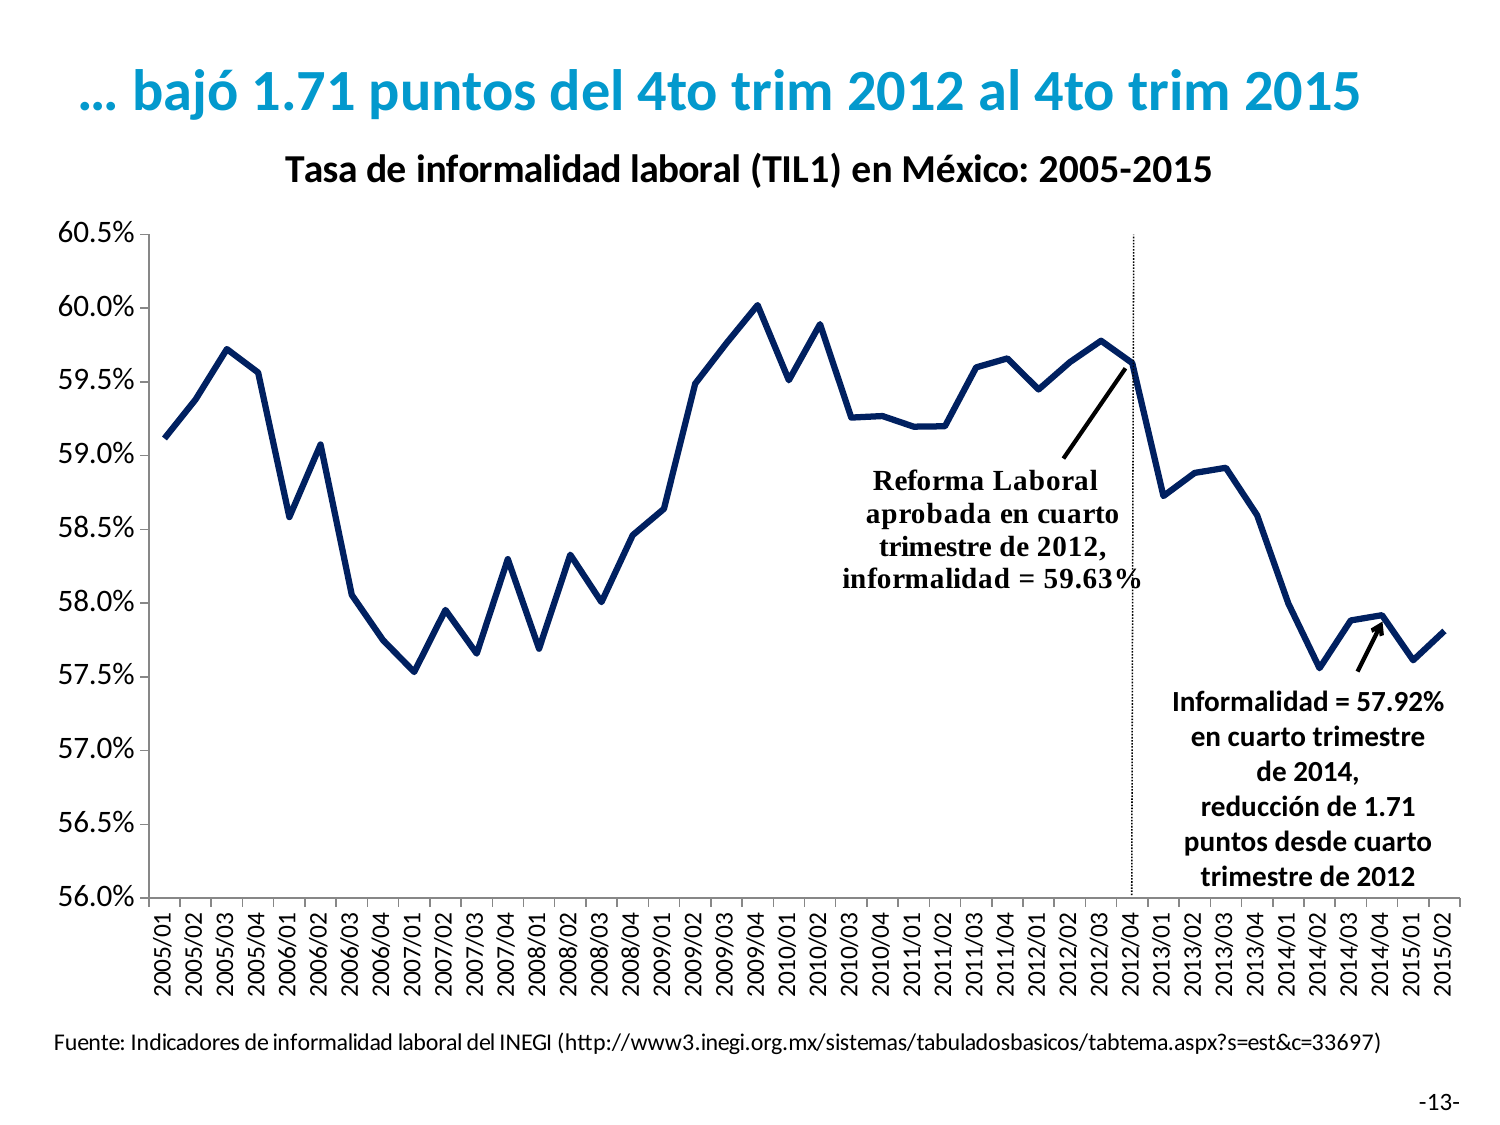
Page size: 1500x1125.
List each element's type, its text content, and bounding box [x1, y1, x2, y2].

chart [38, 137, 1462, 1080]
title … bajó 1.71 puntos del 4to trim 2012 al 4to trim 2015 [62, 37, 1419, 136]
slide_number -13- [1125, 1077, 1475, 1125]
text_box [1357, 621, 1383, 672]
